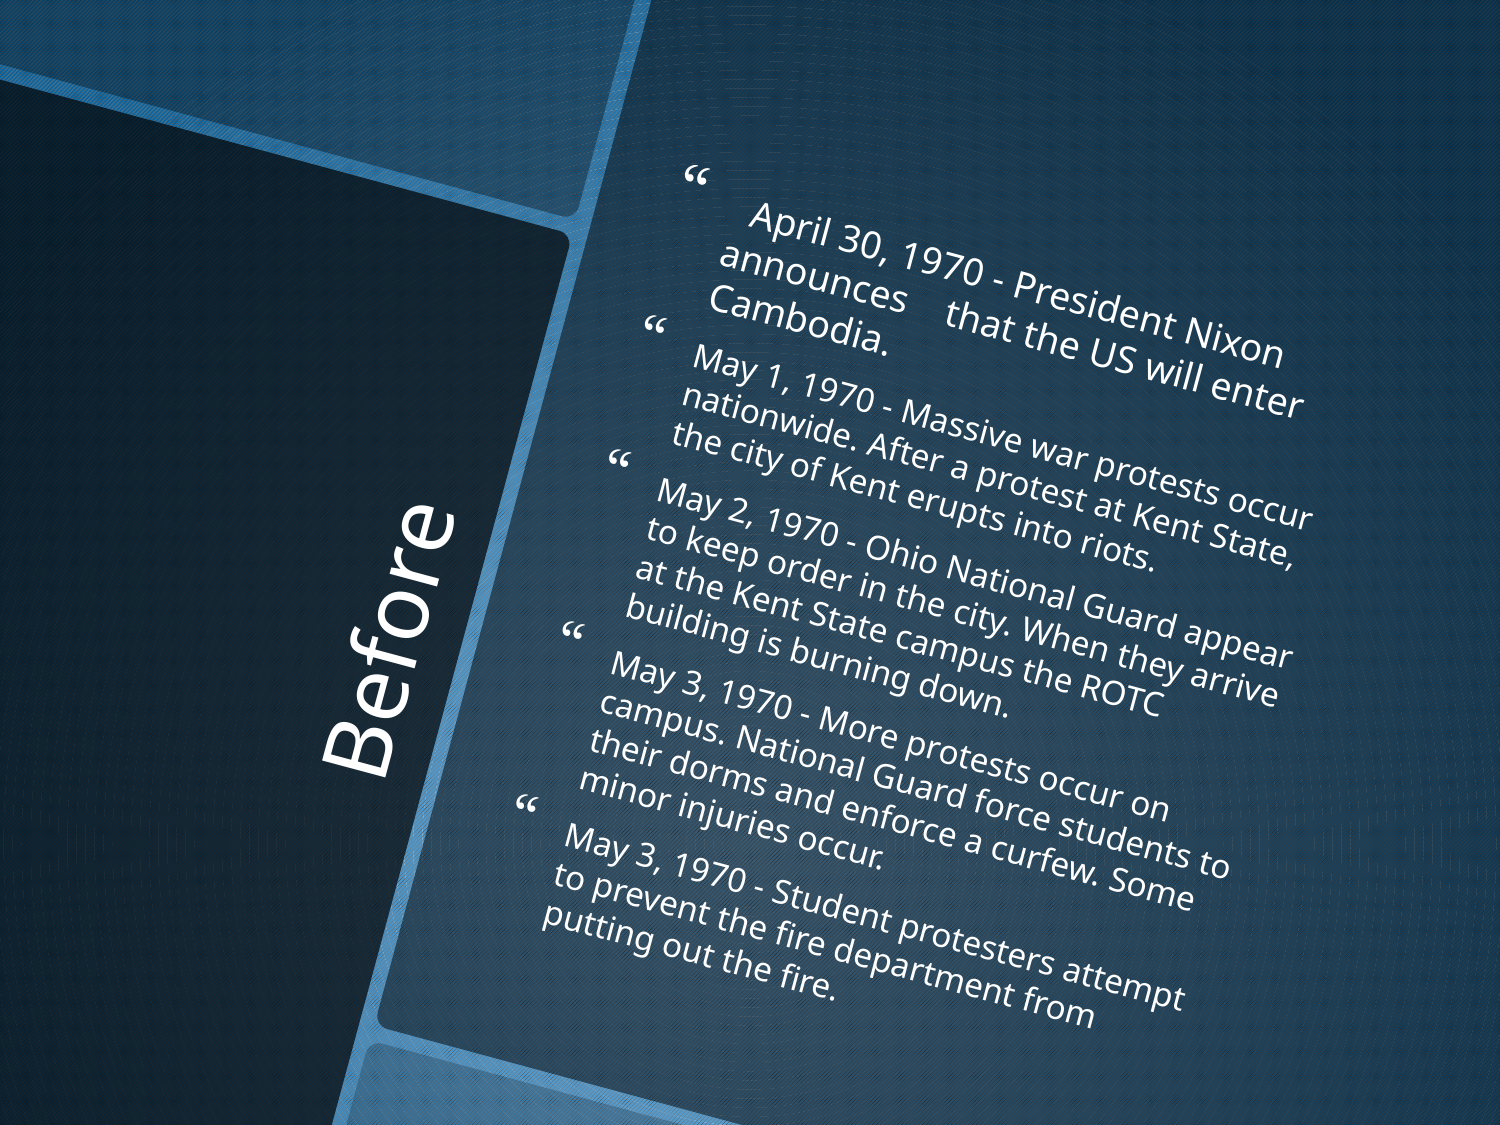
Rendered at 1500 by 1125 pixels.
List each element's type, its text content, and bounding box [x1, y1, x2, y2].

list April 30, 1970 - President Nixon announces that the US will enter Cambodia. May 1, 1970 - Massive war protests occur nationwide. After a protest at Kent State, the city of Kent erupts into riots. May 2, 1970 - Ohio National Guard appear to keep order in the city. When they arrive at the Kent State campus the ROTC building is burning down. May 3, 1970 - More protests occur on campus. National Guard force students to their dorms and enforce a curfew. Some minor injuries occur. May 3, 1970 - Student protesters attempt to prevent the fire department from putting out the fire. [475, 72, 1430, 1076]
title Before [69, 181, 554, 1056]
